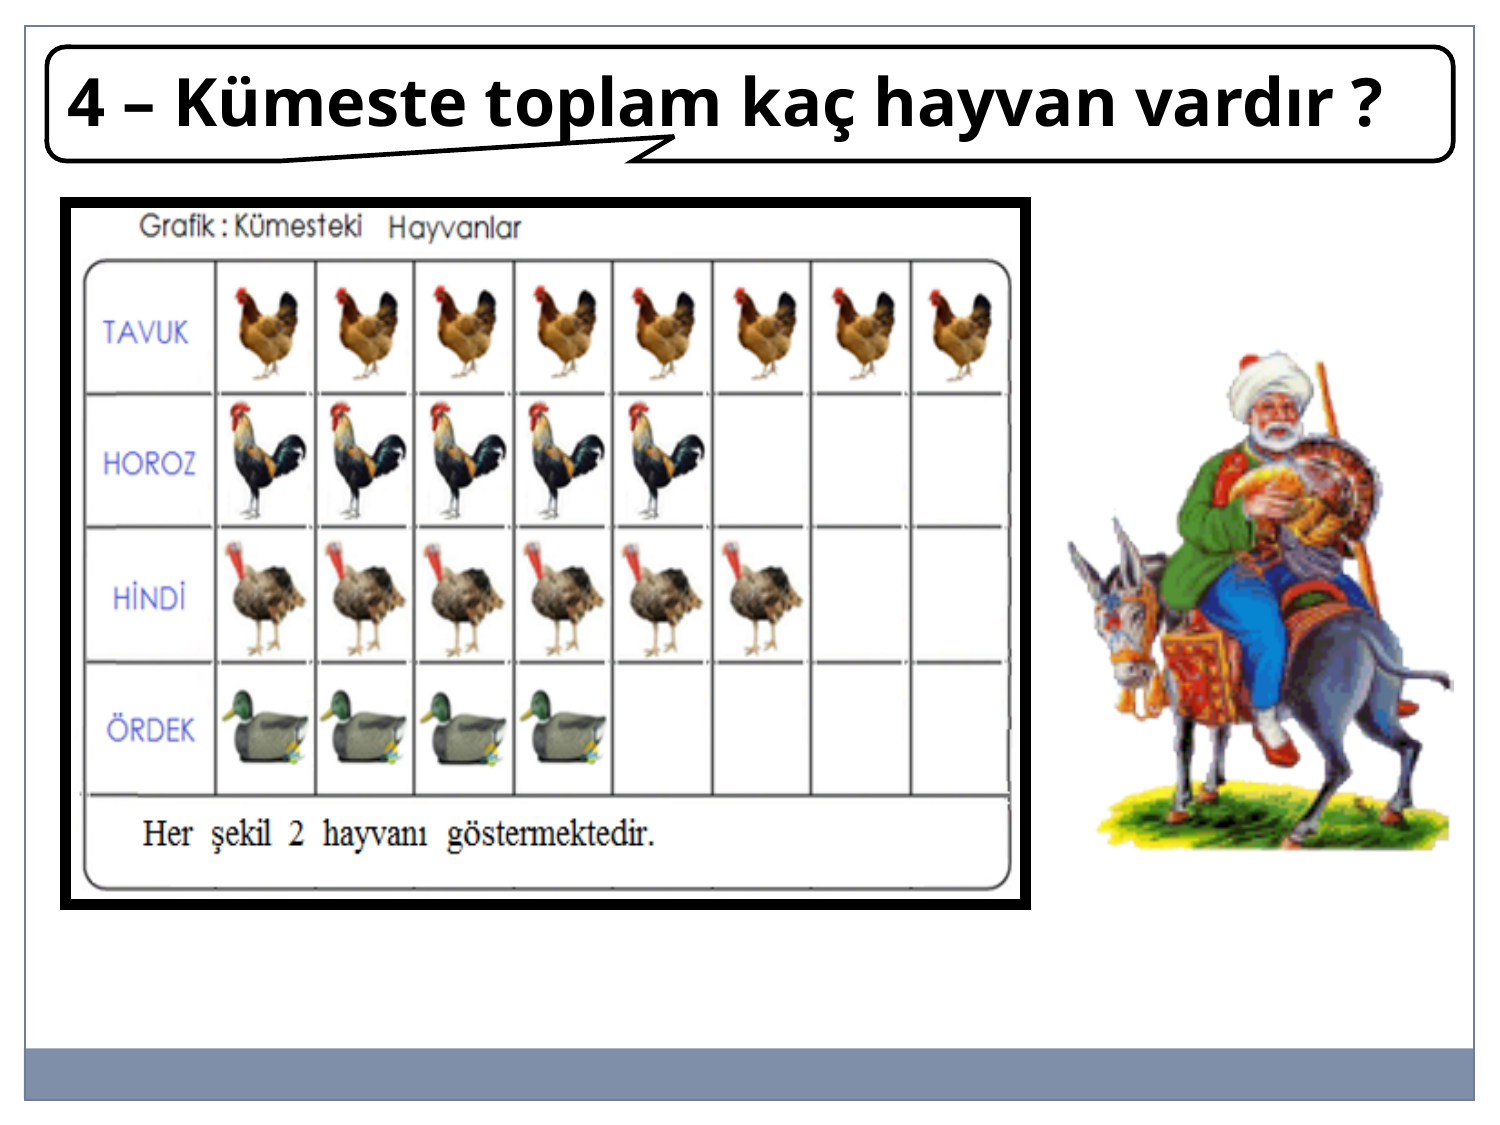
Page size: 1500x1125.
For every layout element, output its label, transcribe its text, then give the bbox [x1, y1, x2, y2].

text_box 4 – Kümeste toplam kaç hayvan vardır ? [46, 46, 1454, 161]
picture [1065, 314, 1454, 859]
picture [70, 207, 1021, 900]
